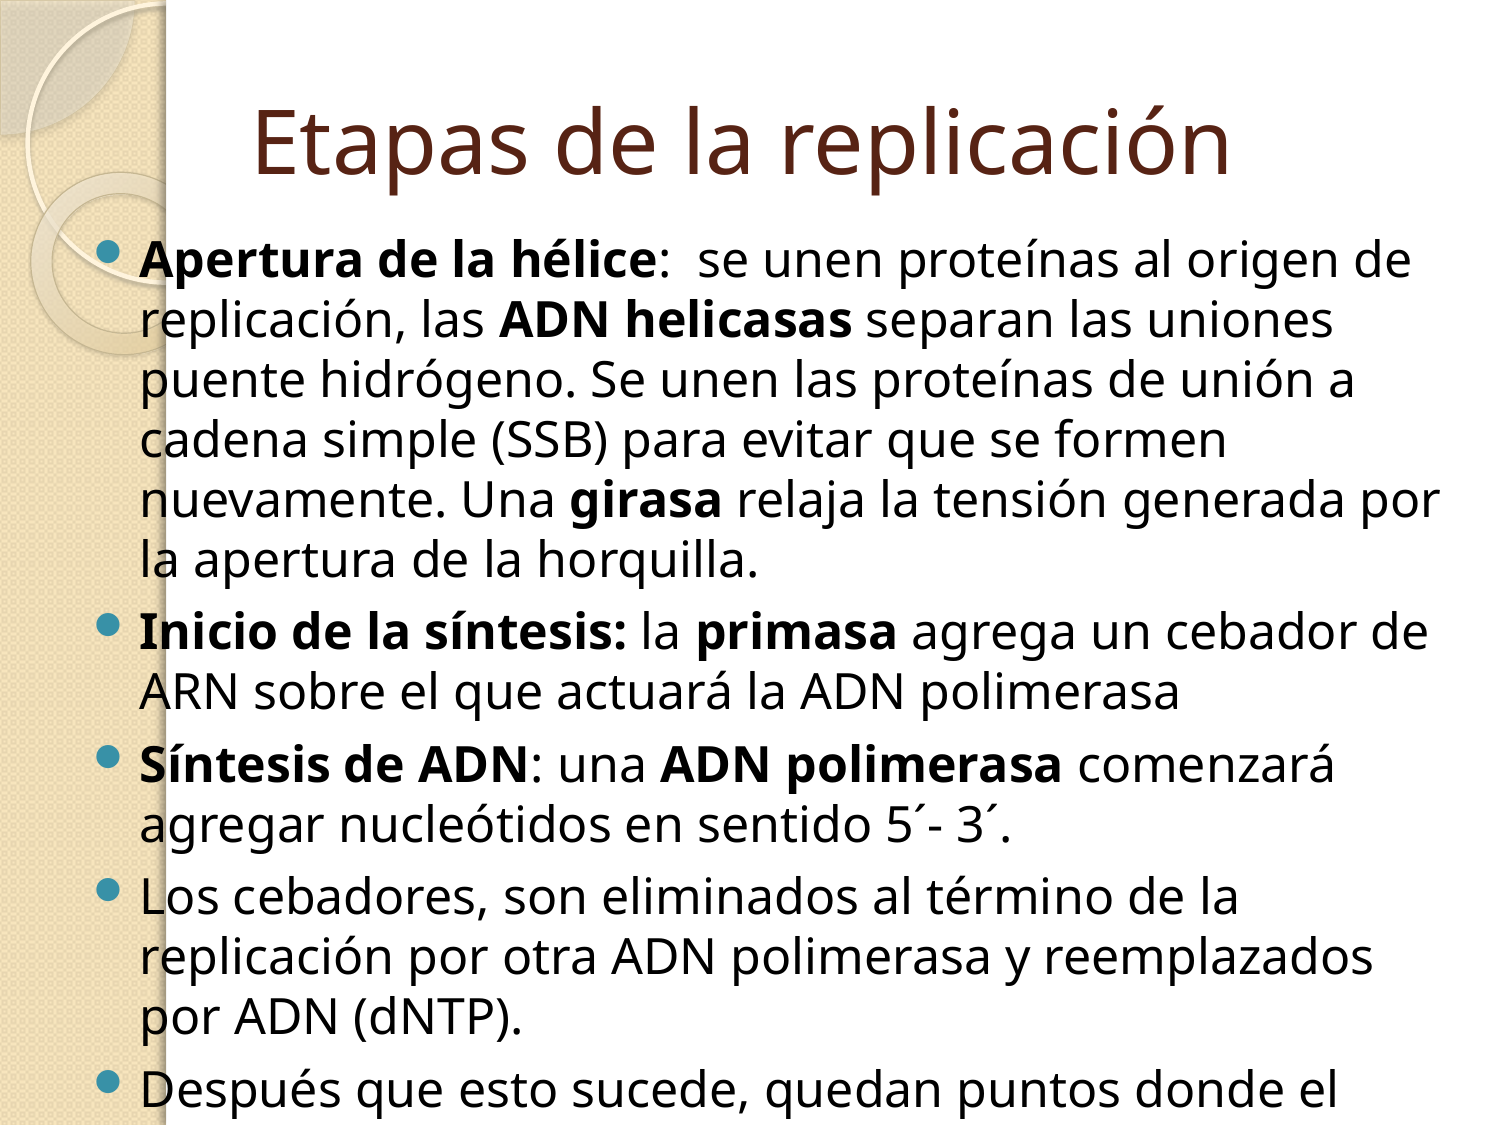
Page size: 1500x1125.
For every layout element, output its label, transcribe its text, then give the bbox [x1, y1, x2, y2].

list Apertura de la hélice: se unen proteínas al origen de replicación, las ADN helicasas separan las uniones puente hidrógeno. Se unen las proteínas de unión a cadena simple (SSB) para evitar que se formen nuevamente. Una girasa relaja la tensión generada por la apertura de la horquilla. Inicio de la síntesis: la primasa agrega un cebador de ARN sobre el que actuará la ADN polimerasa Síntesis de ADN: una ADN polimerasa comenzará agregar nucleótidos en sentido 5´- 3´. Los cebadores, son eliminados al término de la replicación por otra ADN polimerasa y reemplazados por ADN (dNTP). Después que esto sucede, quedan puntos donde el enlace fosfodiéster no se ha constituido. Estos cortes son sellados por enzimas llamadas ADN LIGASAS. [64, 219, 1466, 1041]
title Etapas de la replicación [235, 45, 1466, 219]
